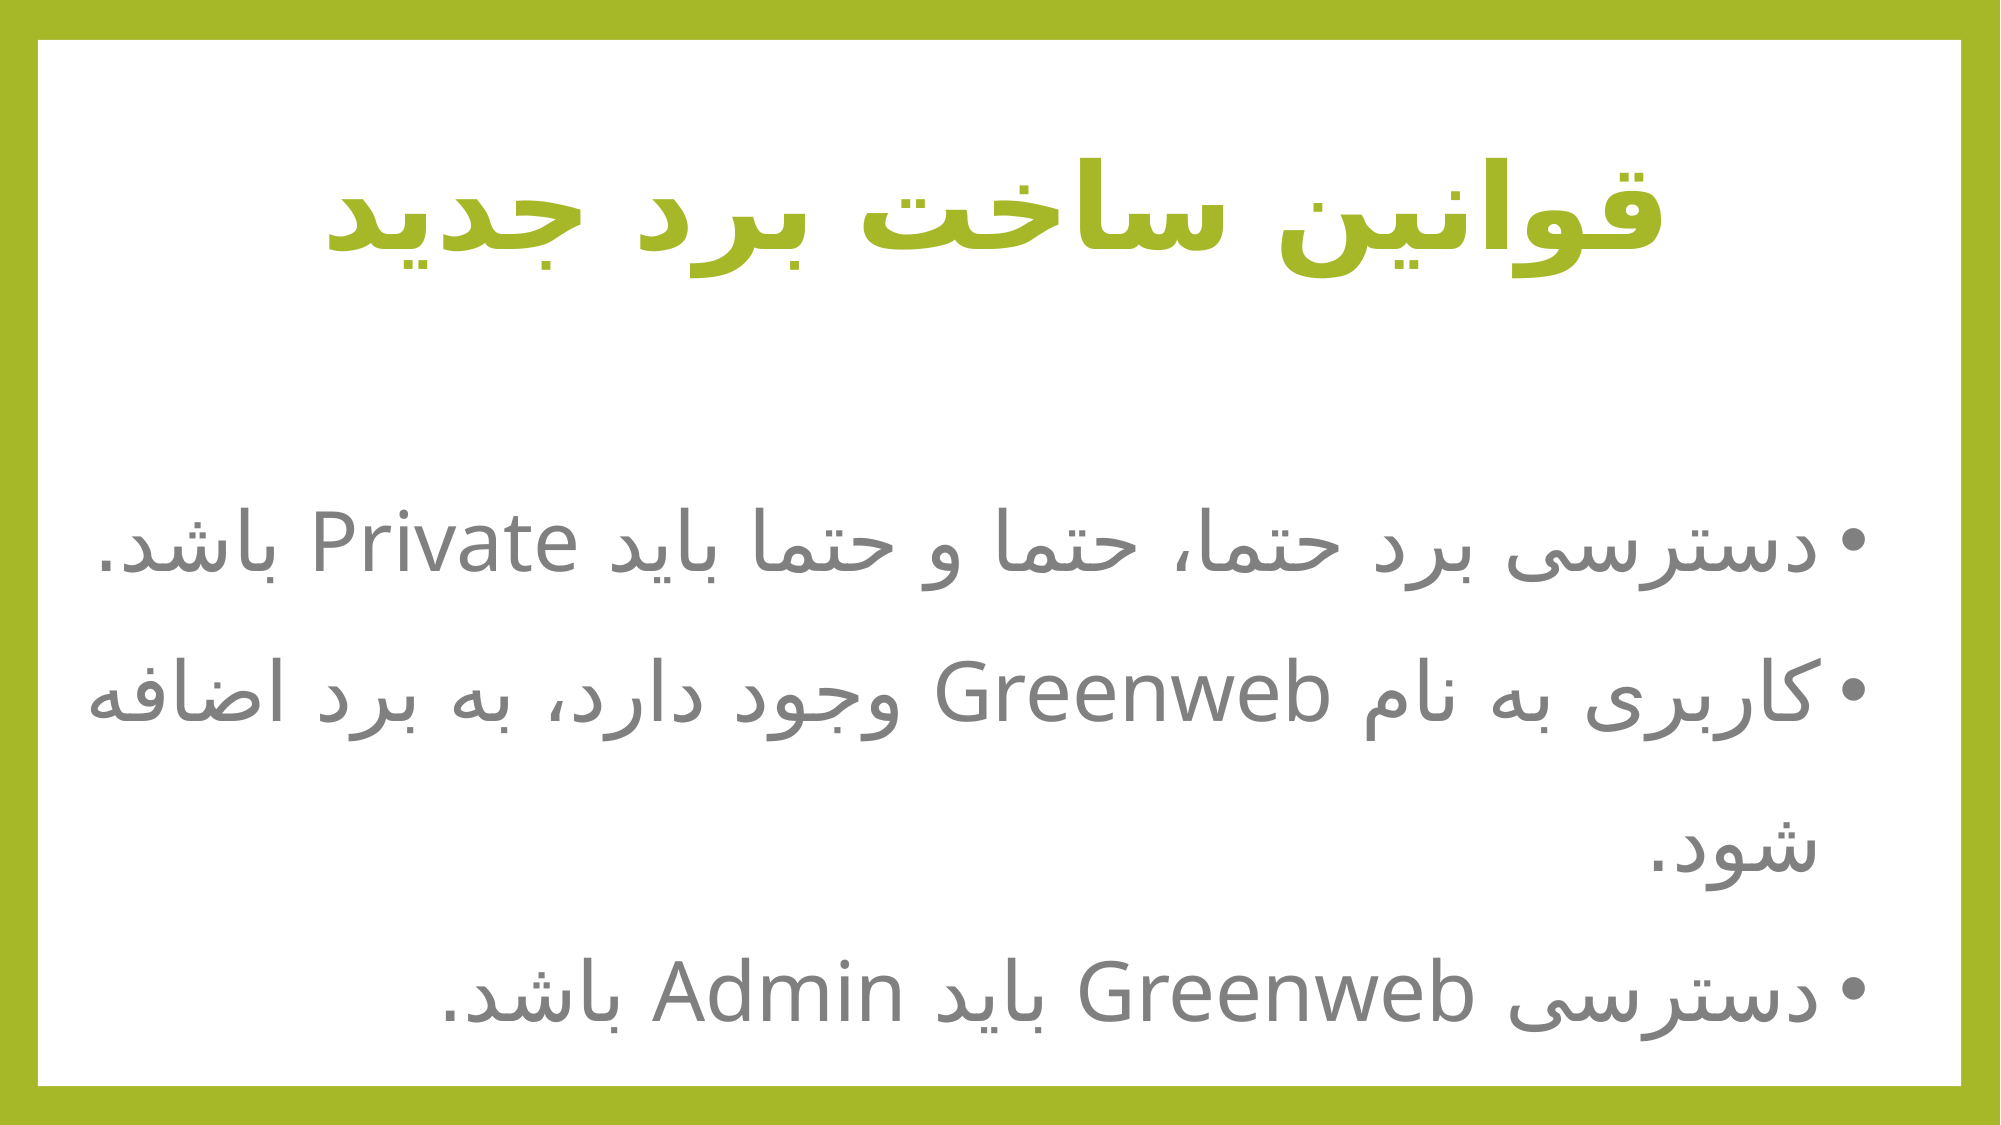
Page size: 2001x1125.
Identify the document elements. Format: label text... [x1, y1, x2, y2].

title قوانین ساخت برد جدید [187, 99, 1808, 323]
text_box دسترسی برد حتما، حتما و حتما باید Private باشد. کاربری به نام Greenweb وجود دارد، به برد اضافه شود. دسترسی Greenweb باید Admin باشد. [52, 430, 1884, 1046]
